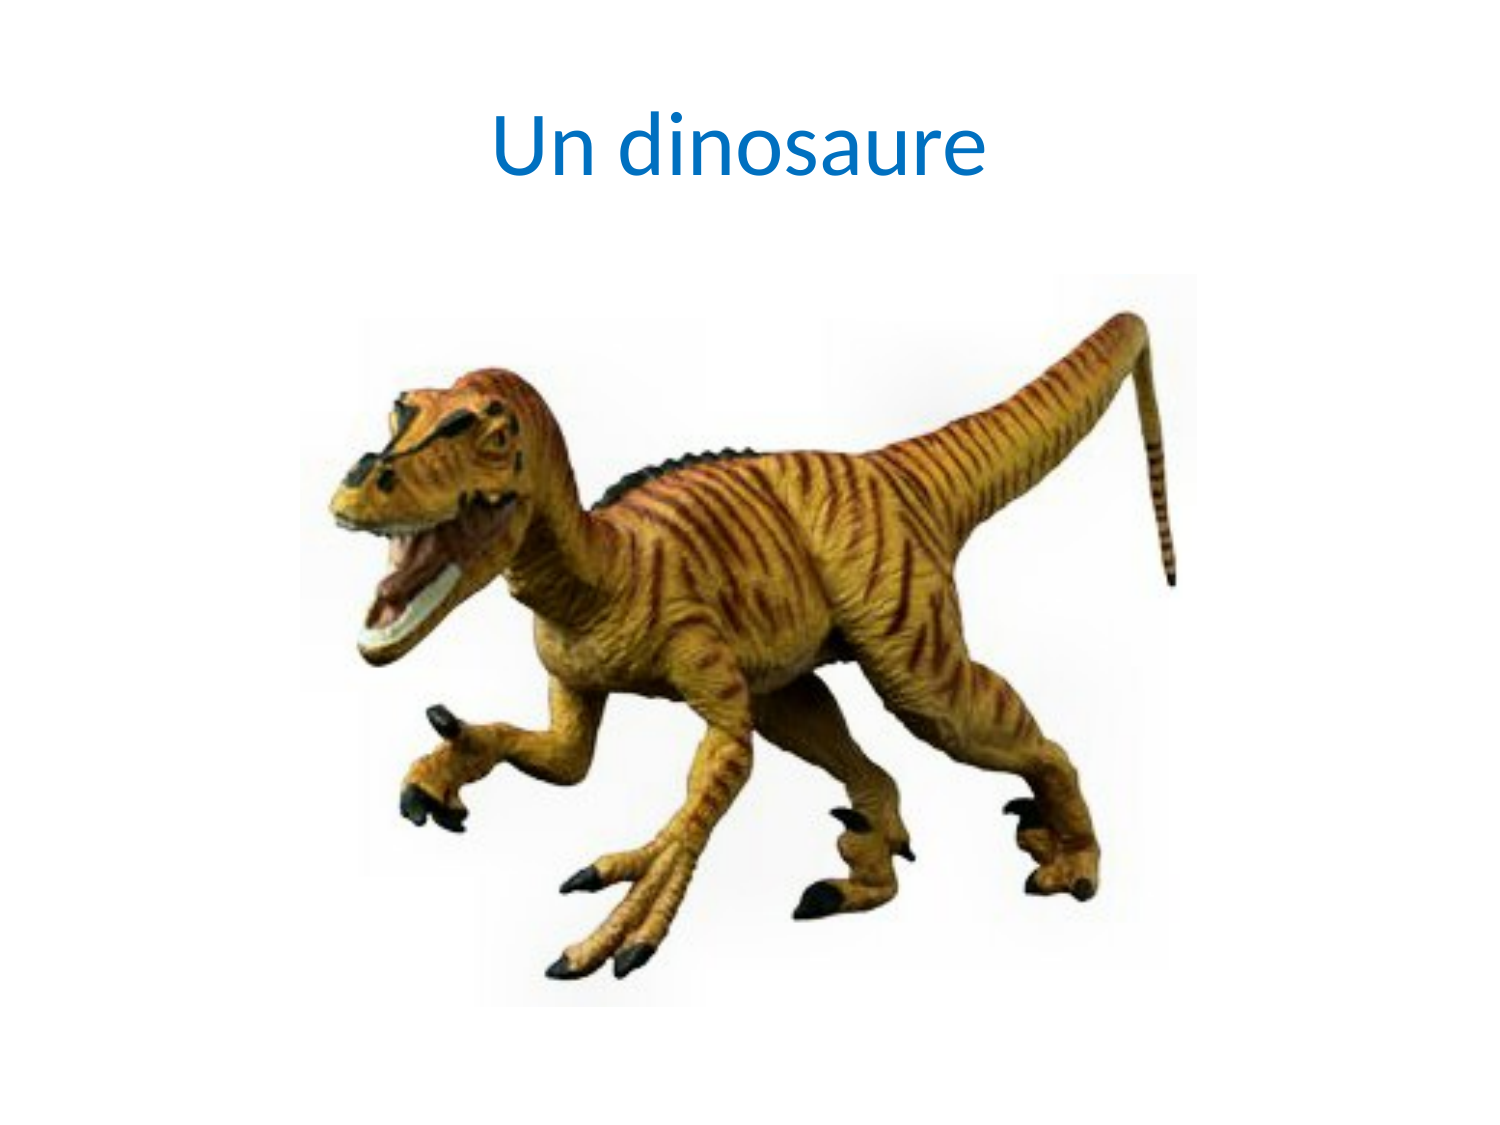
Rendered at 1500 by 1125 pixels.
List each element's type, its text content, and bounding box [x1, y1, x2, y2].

title Un dinosaure [75, 45, 1425, 233]
picture [299, 274, 1198, 1008]
